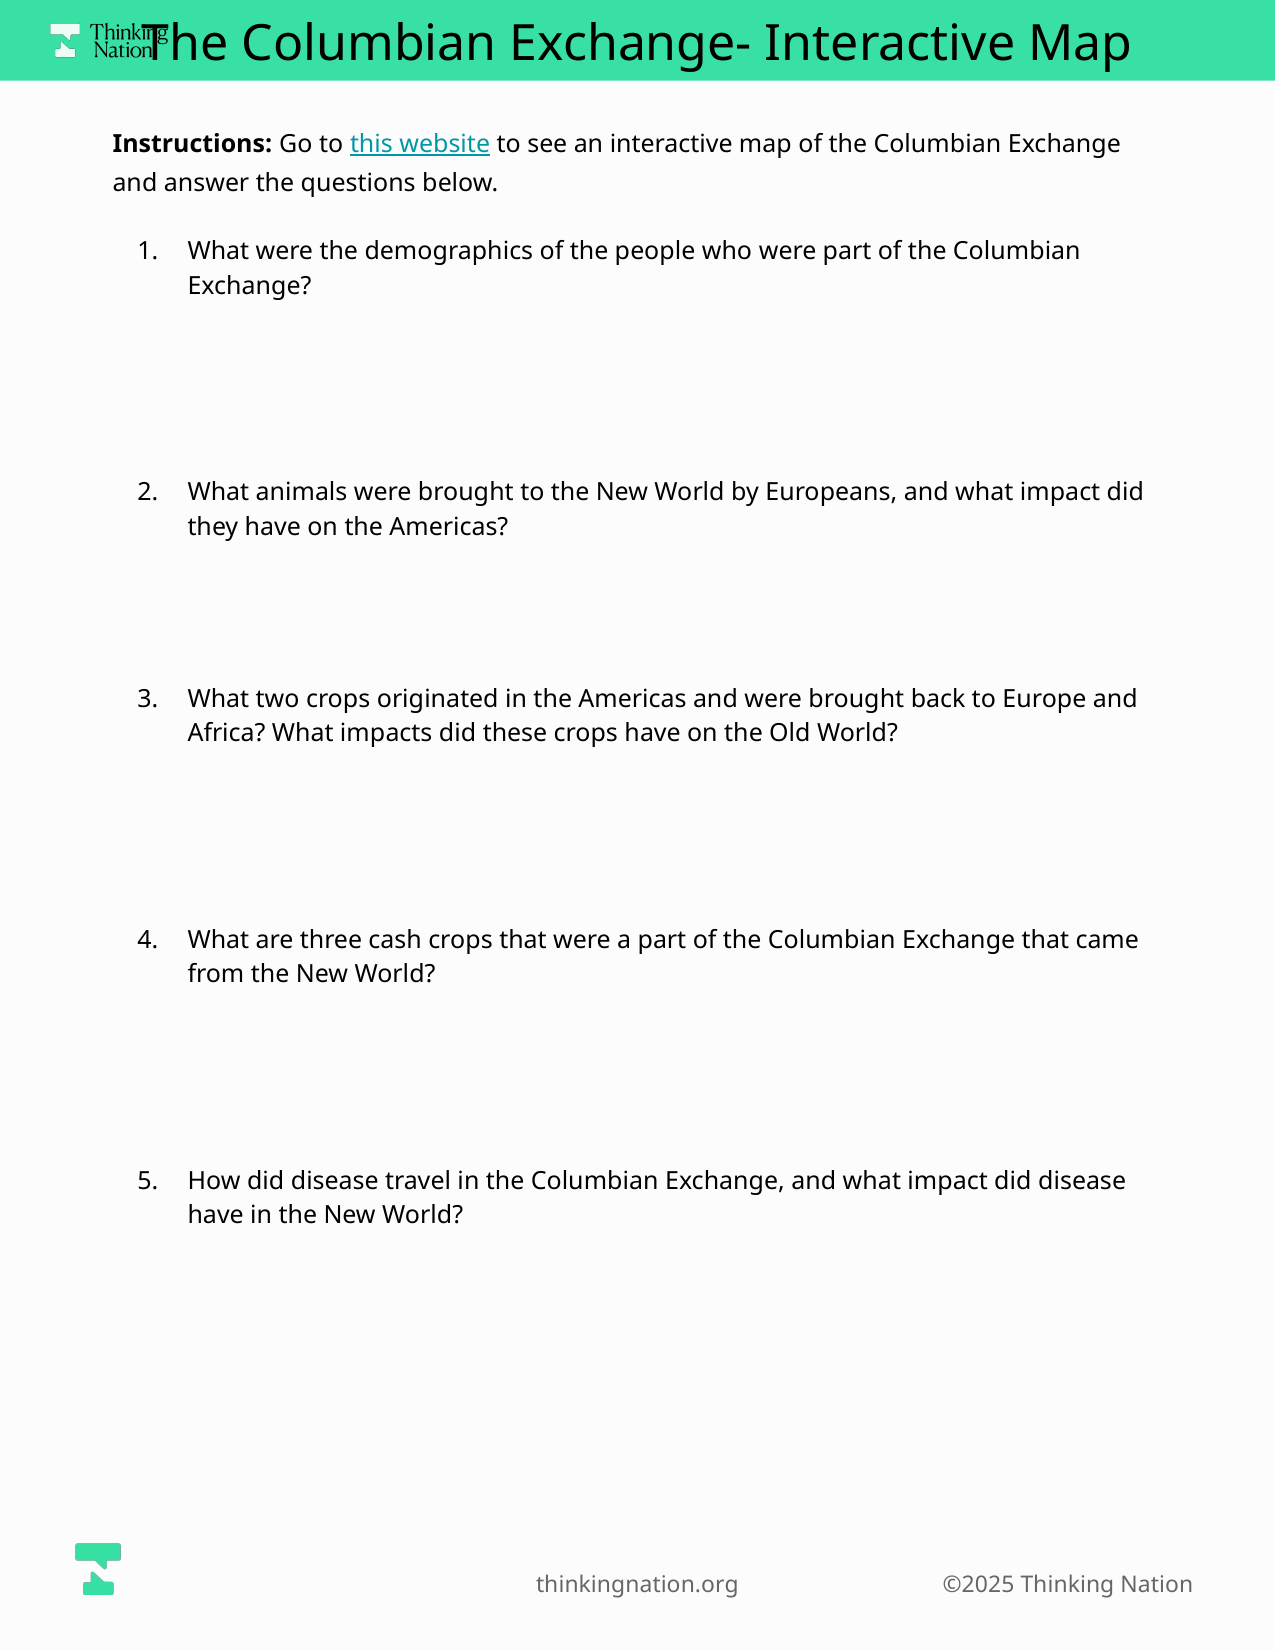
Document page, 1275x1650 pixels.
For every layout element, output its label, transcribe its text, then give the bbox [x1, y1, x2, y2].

picture [36, 12, 172, 69]
text_box ©2025 Thinking Nation [907, 1553, 1210, 1605]
text_box thinkingnation.org [486, 1554, 789, 1605]
text_box The Columbian Exchange- Interactive Map [0, 0, 1275, 81]
text_box Instructions: Go to this website to see an interactive map of the Columbian Exchange and answer the questions below. What were the demographics of the people who were part of the Columbian Exchange? What animals were brought to the New World by Europeans, and what impact did they have on the Americas? What two crops originated in the Americas and were brought back to Europe and Africa? What impacts did these crops have on the Old World? What are three cash crops that were a part of the Columbian Exchange that came from the New World? How did disease travel in the Columbian Exchange, and what impact did disease have in the New World? [97, 107, 1178, 1554]
picture [62, 1533, 134, 1605]
